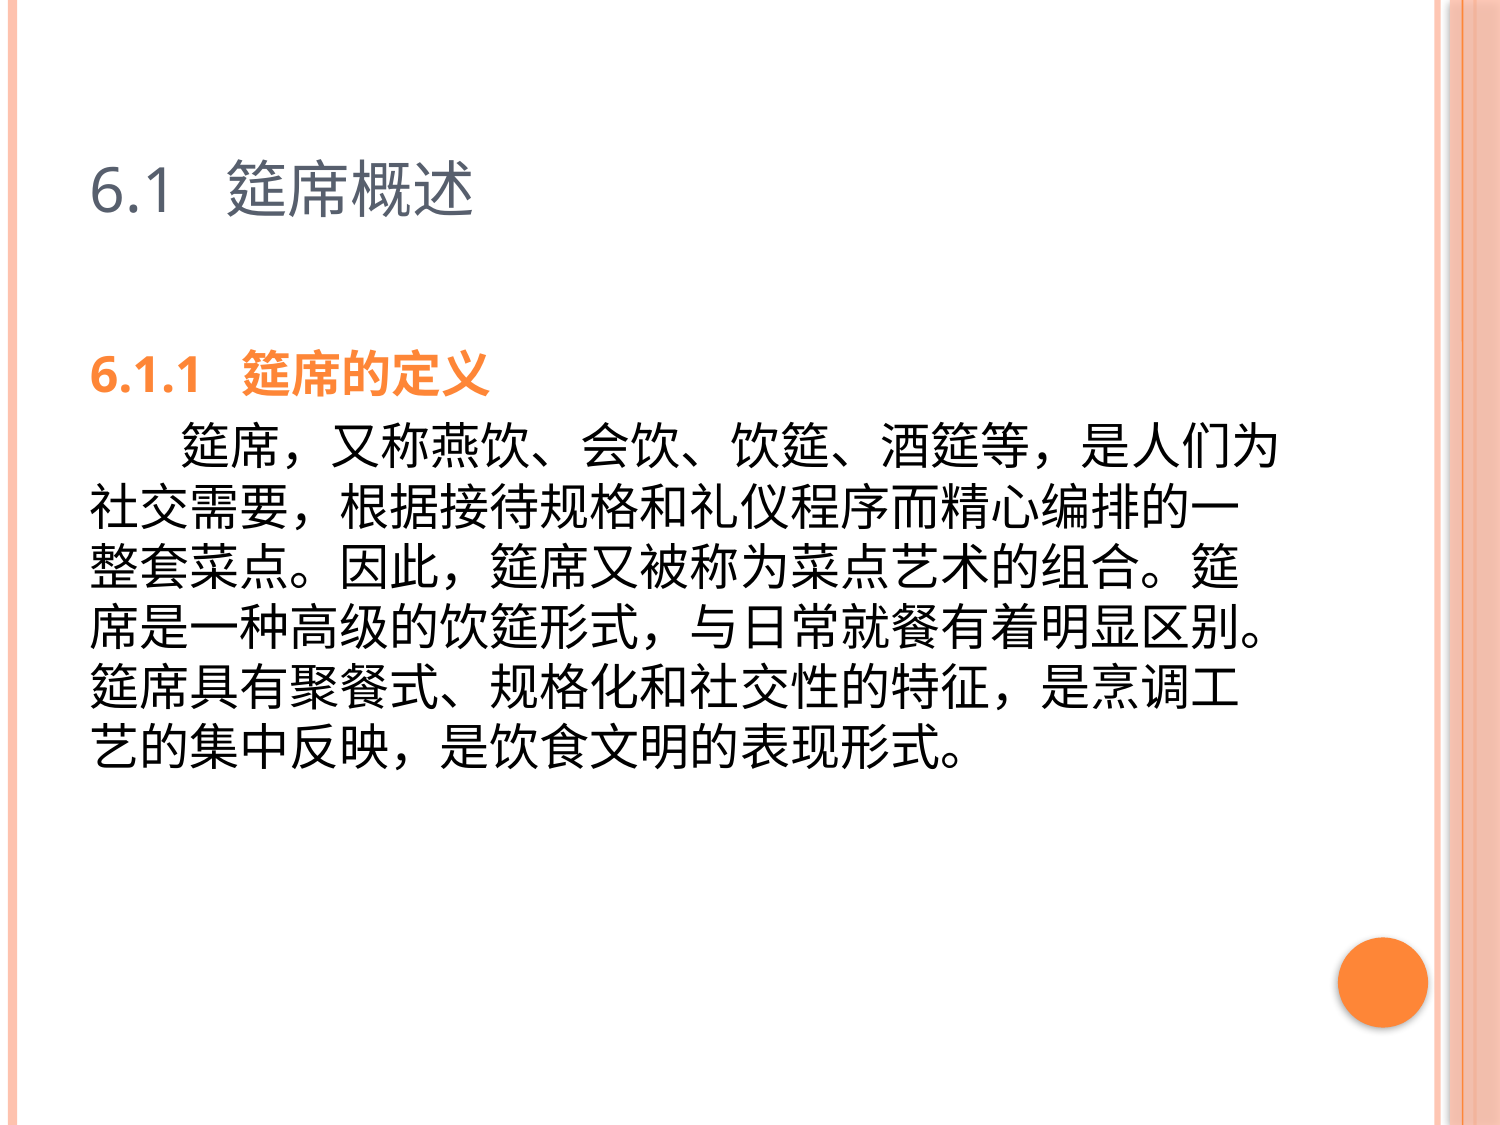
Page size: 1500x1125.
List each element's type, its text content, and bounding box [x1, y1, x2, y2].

title 6.1 筵席概述 [75, 45, 1300, 233]
list 6.1.1 筵席的定义 筵席，又称燕饮、会饮、饮筵、酒筵等，是人们为社交需要，根据接待规格和礼仪程序而精心编排的一整套菜点。因此，筵席又被称为菜点艺术的组合。筵席是一种高级的饮筵形式，与日常就餐有着明显区别。筵席具有聚餐式、规格化和社交性的特征，是烹调工艺的集中反映，是饮食文明的表现形式。 [74, 262, 1301, 1063]
